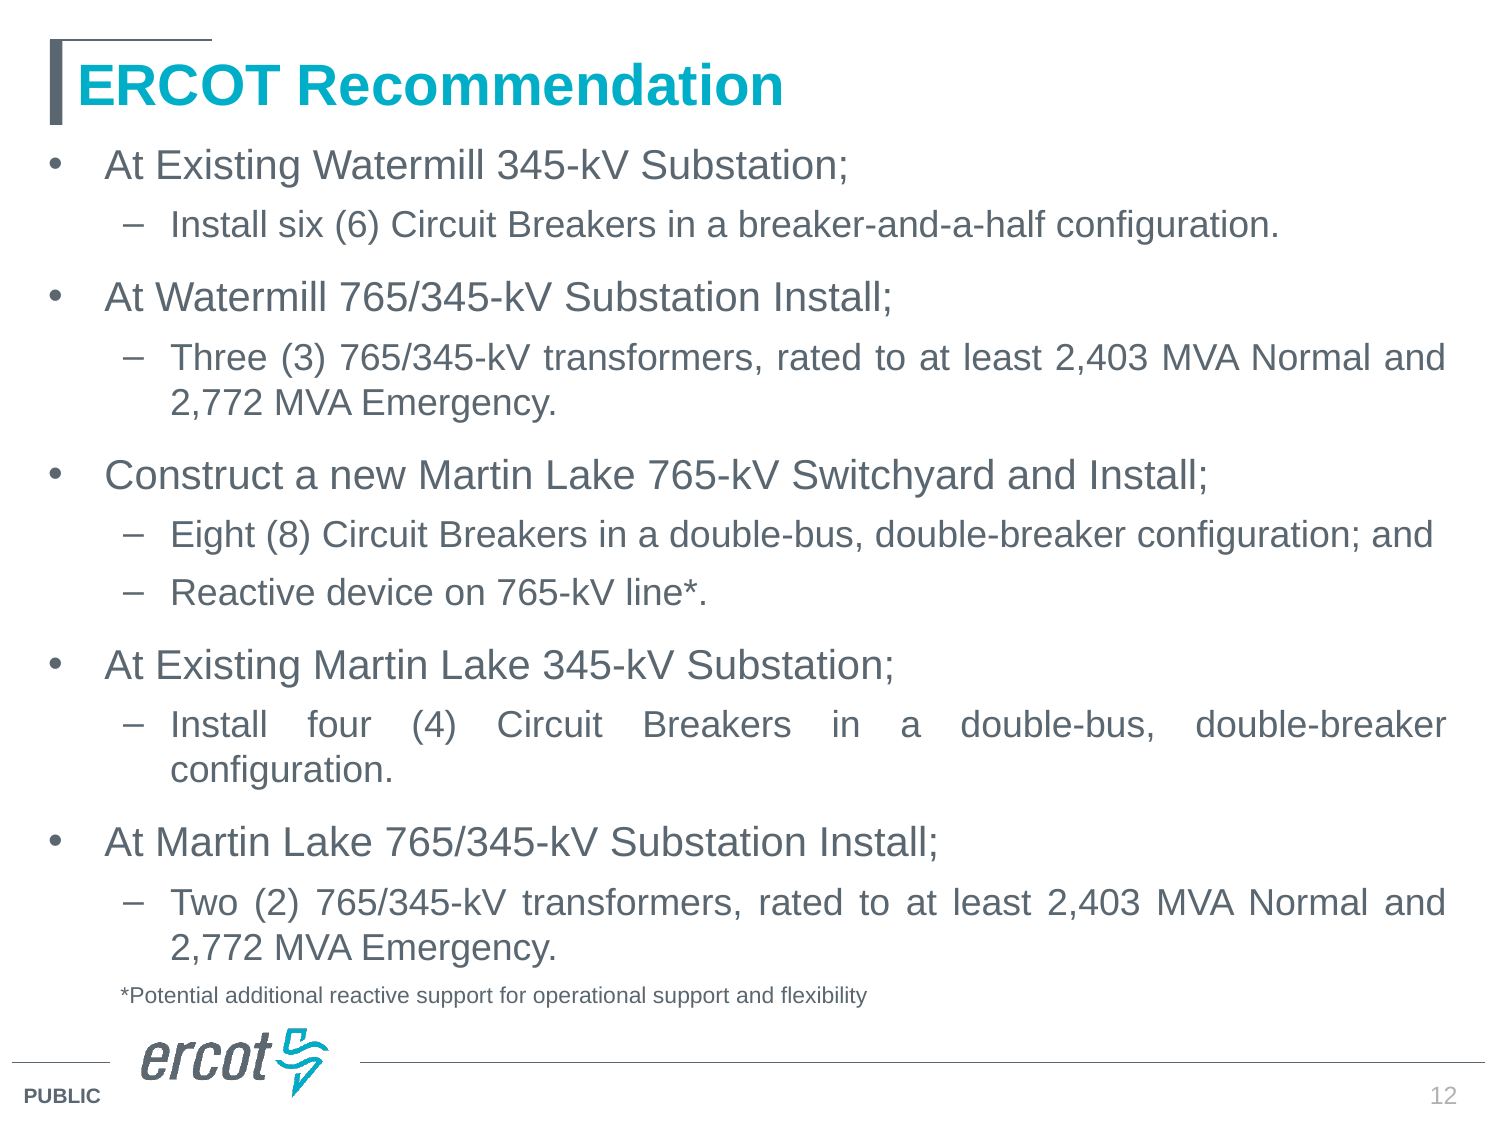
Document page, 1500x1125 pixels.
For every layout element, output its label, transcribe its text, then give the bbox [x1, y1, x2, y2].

text_box *Potential additional reactive support for operational support and flexibility [104, 972, 887, 1017]
slide_number 12 [1400, 1076, 1488, 1113]
title ERCOT Recommendation [62, 39, 1450, 125]
picture [137, 1046, 332, 1100]
list At Existing Watermill 345-kV Substation; Install six (6) Circuit Breakers in a breaker-and-a-half configuration. At Watermill 765/345-kV Substation Install; Three (3) 765/345-kV transformers, rated to at least 2,403 MVA Normal and 2,772 MVA Emergency. Construct a new Martin Lake 765-kV Switchyard and Install; Eight (8) Circuit Breakers in a double-bus, double-breaker configuration; and Reactive device on 765-kV line*. At Existing Martin Lake 345-kV Substation; Install four (4) Circuit Breakers in a double-bus, double-breaker configuration. At Martin Lake 765/345-kV Substation Install; Two (2) 765/345-kV transformers, rated to at least 2,403 MVA Normal and 2,772 MVA Emergency. [33, 130, 1462, 1046]
